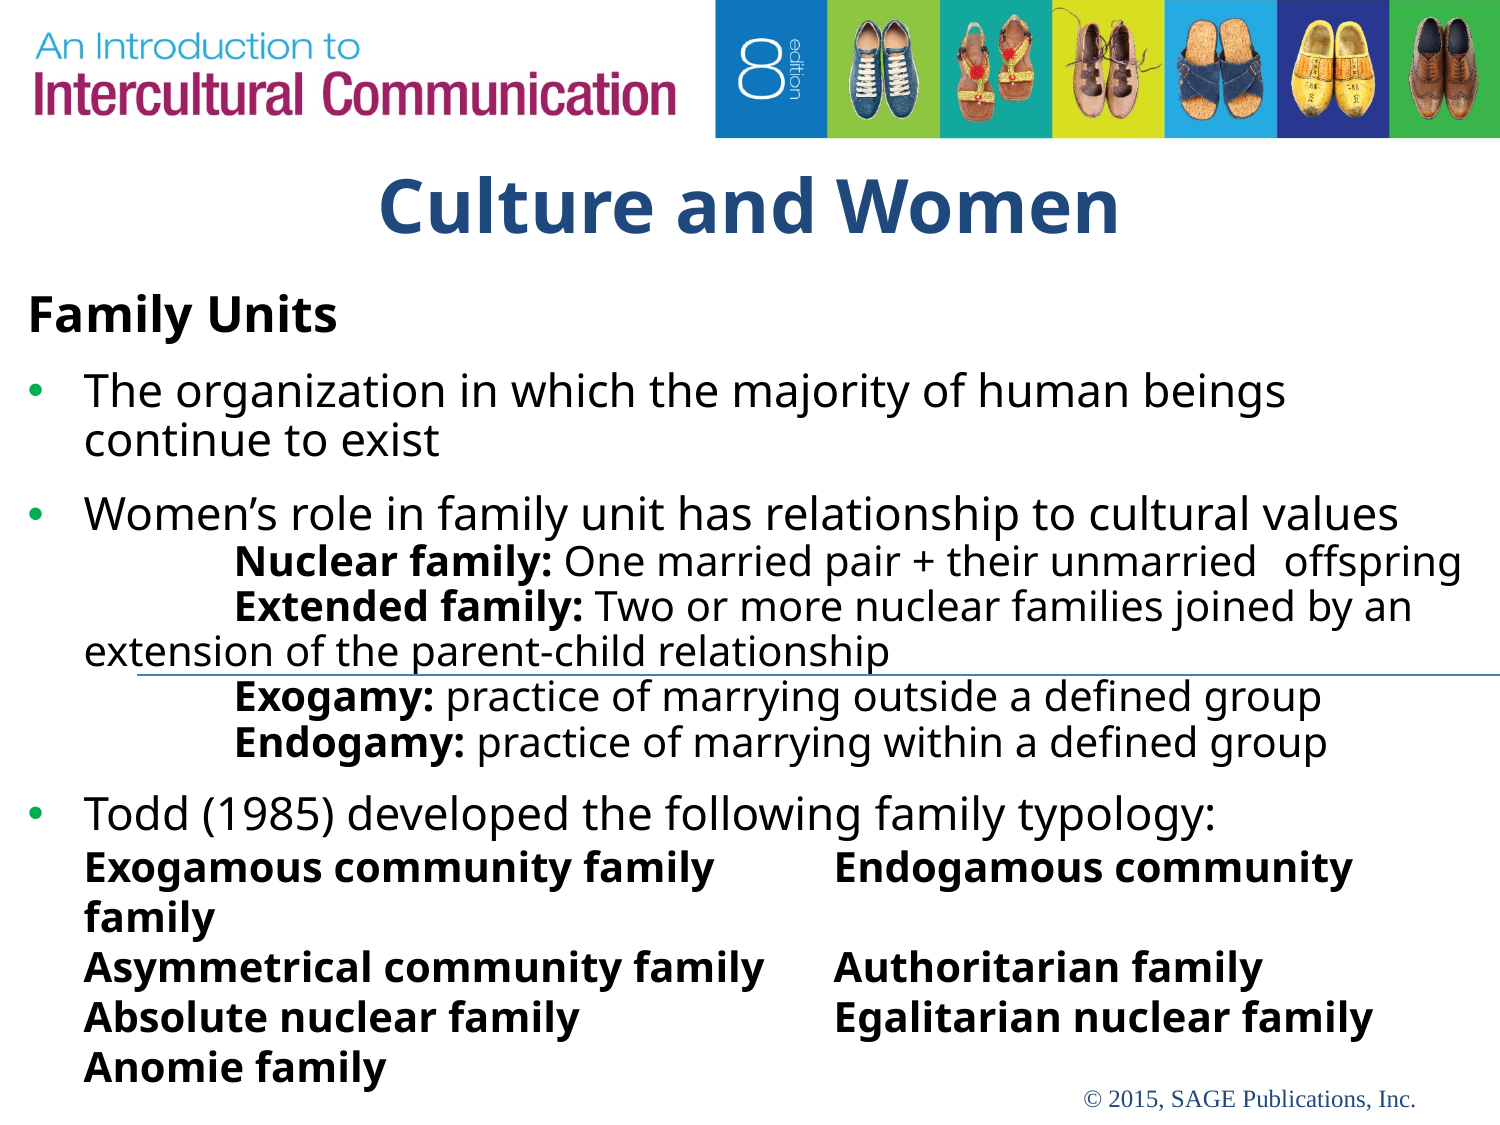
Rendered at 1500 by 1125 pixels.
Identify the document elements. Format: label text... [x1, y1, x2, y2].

picture [0, 271, 1500, 1125]
list Family Units The organization in which the majority of human beings continue to exist Women’s role in family unit has relationship to cultural values Nuclear family: One married pair + their unmarried offspring Extended family: Two or more nuclear families joined by an extension of the parent-child relationship Exogamy: practice of marrying outside a defined group Endogamy: practice of marrying within a defined group Todd (1985) developed the following family typology: Exogamous community family Endogamous community family Asymmetrical community family Authoritarian family Absolute nuclear family Egalitarian nuclear family Anomie family [12, 275, 1500, 1125]
title Culture and Women [0, 137, 1500, 271]
text_box © 2015, SAGE Publications, Inc. [1012, 1067, 1488, 1125]
picture [0, 0, 1500, 137]
